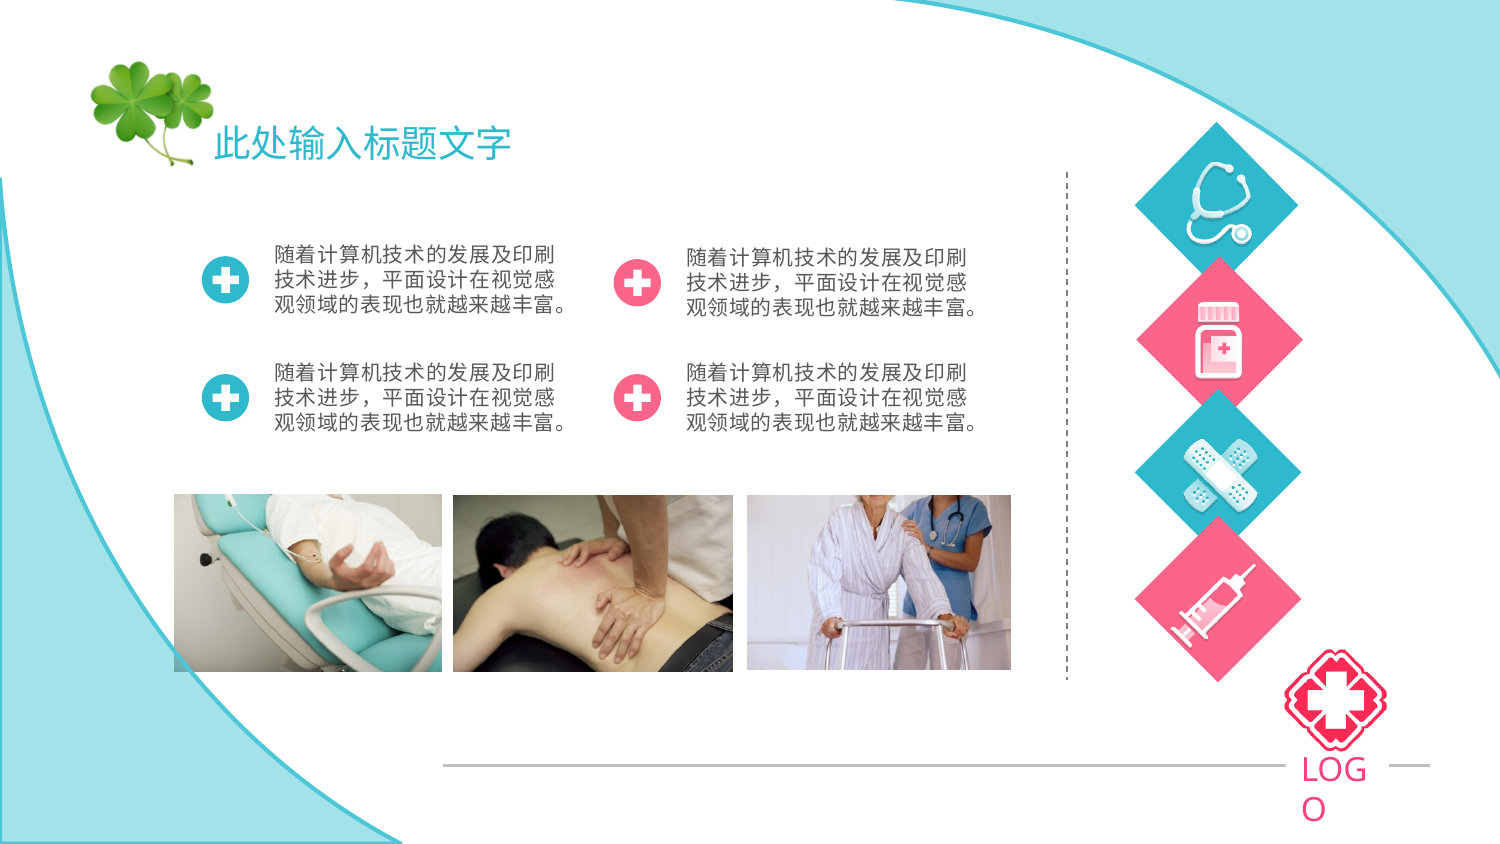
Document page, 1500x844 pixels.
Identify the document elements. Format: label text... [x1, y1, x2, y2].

text_box LOGO [1285, 774, 1389, 836]
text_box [1134, 515, 1302, 683]
picture [65, 24, 250, 203]
picture [452, 495, 734, 673]
text_box 随着计算机技术的发展及印刷技术进步，平面设计在视觉感观领域的表现也就越来越丰富。 [671, 237, 982, 327]
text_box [201, 255, 250, 304]
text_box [613, 373, 662, 422]
picture [174, 494, 442, 673]
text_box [1134, 121, 1299, 255]
text_box [0, 177, 403, 844]
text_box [1134, 388, 1302, 514]
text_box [201, 373, 250, 422]
text_box 随着计算机技术的发展及印刷技术进步，平面设计在视觉感观领域的表现也就越来越丰富。 [259, 234, 571, 325]
text_box LOGO [1285, 758, 1389, 764]
text_box 此处输入标题文字 [236, 113, 529, 173]
text_box 随着计算机技术的发展及印刷技术进步，平面设计在视觉感观领域的表现也就越来越丰富。 [671, 352, 982, 443]
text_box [613, 258, 662, 307]
picture [746, 495, 1012, 670]
text_box [892, 0, 1500, 379]
text_box 随着计算机技术的发展及印刷技术进步，平面设计在视觉感观领域的表现也就越来越丰富。 [259, 352, 571, 443]
picture [1281, 645, 1389, 753]
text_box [1136, 255, 1304, 390]
